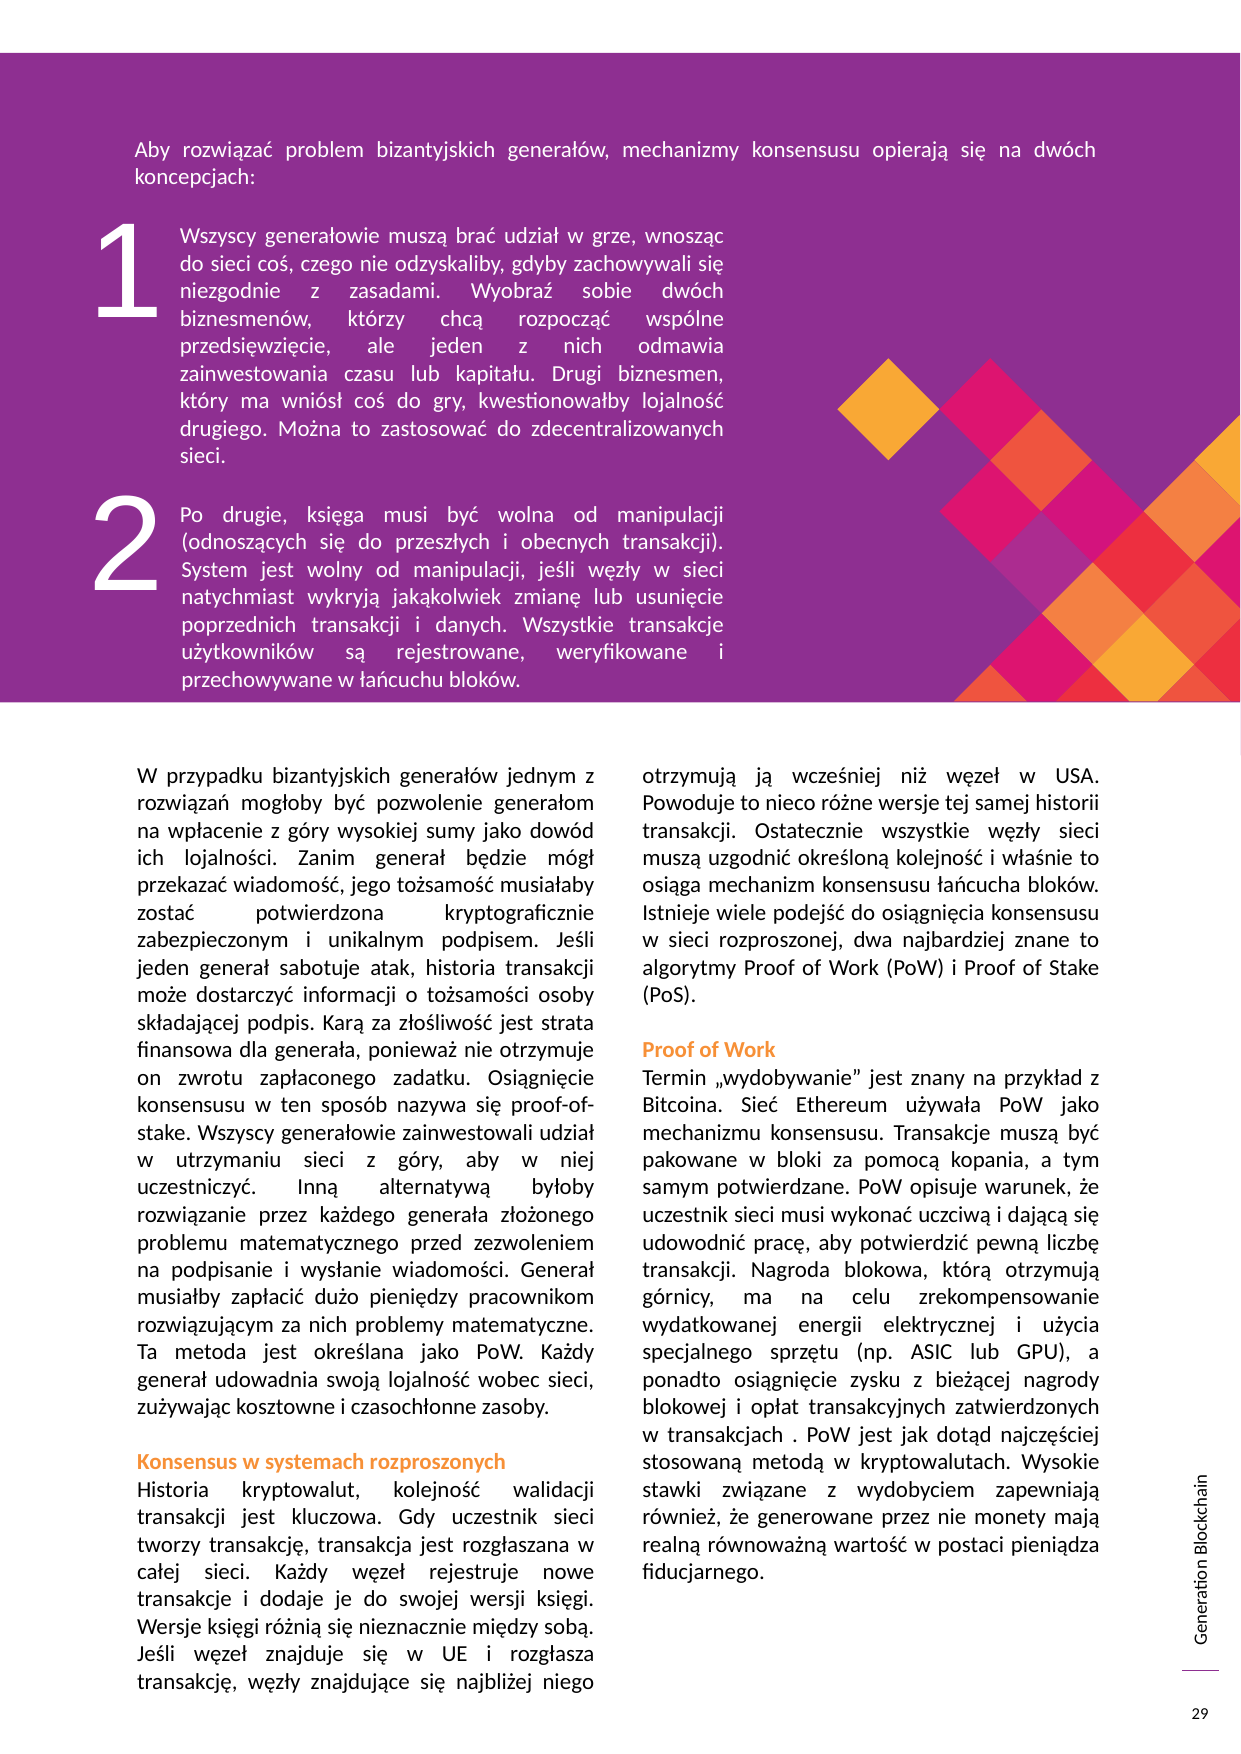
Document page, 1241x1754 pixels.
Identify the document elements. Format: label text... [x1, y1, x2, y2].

text_box Wszyscy generałowie muszą brać udział w grze, wnosząc do sieci coś, czego nie odzyskaliby, gdyby zachowywali się niezgodnie z zasadami. Wyobraź sobie dwóch biznesmenów, którzy chcą rozpocząć wspólne przedsięwzięcie, ale jeden z nich odmawia zainwestowania czasu lub kapitału. Drugi biznesmen, który ma wniósł coś do gry, kwestionowałby lojalność drugiego. Można to zastosować do zdecentralizowanych sieci. [182, 213, 740, 317]
list Aby rozwiązać problem bizantyjskich generałów, mechanizmy konsensusu opierają się na dwóch koncepcjach: [119, 126, 1113, 174]
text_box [852, 358, 1241, 728]
slide_number 29 [1169, 1674, 1231, 1751]
text_box Po drugie, księga musi być wolna od manipulacji (odnoszących się do przeszłych i obecnych transakcji). System jest wolny od manipulacji, jeśli węzły w sieci natychmiast wykryją jakąkolwiek zmianę lub usunięcie poprzednich transakcji i danych. Wszystkie transakcje użytkowników są rejestrowane, weryfikowane i przechowywane w łańcuchu bloków. [164, 491, 740, 595]
text_box 2 [73, 447, 182, 626]
text_box 1 [73, 174, 182, 352]
text_box [0, 701, 1241, 831]
text_box W przypadku bizantyjskich generałów jednym z rozwiązań mogłoby być pozwolenie generałom na wpłacenie z góry wysokiej sumy jako dowód ich lojalności. Zanim generał będzie mógł przekazać wiadomość, jego tożsamość musiałaby zostać potwierdzona kryptograficznie zabezpieczonym i unikalnym podpisem. Jeśli jeden generał sabotuje atak, historia transakcji może dostarczyć informacji o tożsamości osoby składającej podpis. Karą za złośliwość jest strata finansowa dla generała, ponieważ nie otrzymuje on zwrotu zapłaconego zadatku. Osiągnięcie konsensusu w ten sposób nazywa się proof-of-stake. Wszyscy generałowie zainwestowali udział w utrzymaniu sieci z góry, aby w niej uczestniczyć. Inną alternatywą byłoby rozwiązanie przez każdego generała złożonego problemu matematycznego przed zezwoleniem na podpisanie i wysłanie wiadomości. Generał musiałby zapłacić dużo pieniędzy pracownikom rozwiązującym za nich problemy matematyczne. Ta metoda jest określana jako PoW. Każdy generał udowadnia swoją lojalność wobec sieci, zużywając kosztowne i czasochłonne zasoby. Konsensus w systemach rozproszonych Historia kryptowalut, kolejność walidacji transakcji jest kluczowa. Gdy uczestnik sieci tworzy transakcję, transakcja jest rozgłaszana w całej sieci. Każdy węzeł rejestruje nowe transakcje i dodaje je do swojej wersji księgi. Wersje księgi różnią się nieznacznie między sobą. Jeśli węzeł znajduje się w UE i rozgłasza transakcję, węzły znajdujące się najbliżej niego otrzymują ją wcześniej niż węzeł w USA. Powoduje to nieco różne wersje tej samej historii transakcji. Ostatecznie wszystkie węzły sieci muszą uzgodnić określoną kolejność i właśnie to osiąga mechanizm konsensusu łańcucha bloków. Istnieje wiele podejść do osiągnięcia konsensusu w sieci rozproszonej, dwa najbardziej znane to algorytmy Proof of Work (PoW) i Proof of Stake (PoS). Proof of Work Termin „wydobywanie” jest znany na przykład z Bitcoina. Sieć Ethereum używała PoW jako mechanizmu konsensusu. Transakcje muszą być pakowane w bloki za pomocą kopania, a tym samym potwierdzane. PoW opisuje warunek, że uczestnik sieci musi wykonać uczciwą i dającą się udowodnić pracę, aby potwierdzić pewną liczbę transakcji. Nagroda blokowa, którą otrzymują górnicy, ma na celu zrekompensowanie wydatkowanej energii elektrycznej i użycia specjalnego sprzętu (np. ASIC lub GPU), a ponadto osiągnięcie zysku z bieżącej nagrody blokowej i opłat transakcyjnych zatwierdzonych w transakcjach . PoW jest jak dotąd najczęściej stosowaną metodą w kryptowalutach. Wysokie stawki związane z wydobyciem zapewniają również, że generowane przez nie monety mają realną równoważną wartość w postaci pieniądza fiducjarnego. [122, 752, 1116, 1627]
